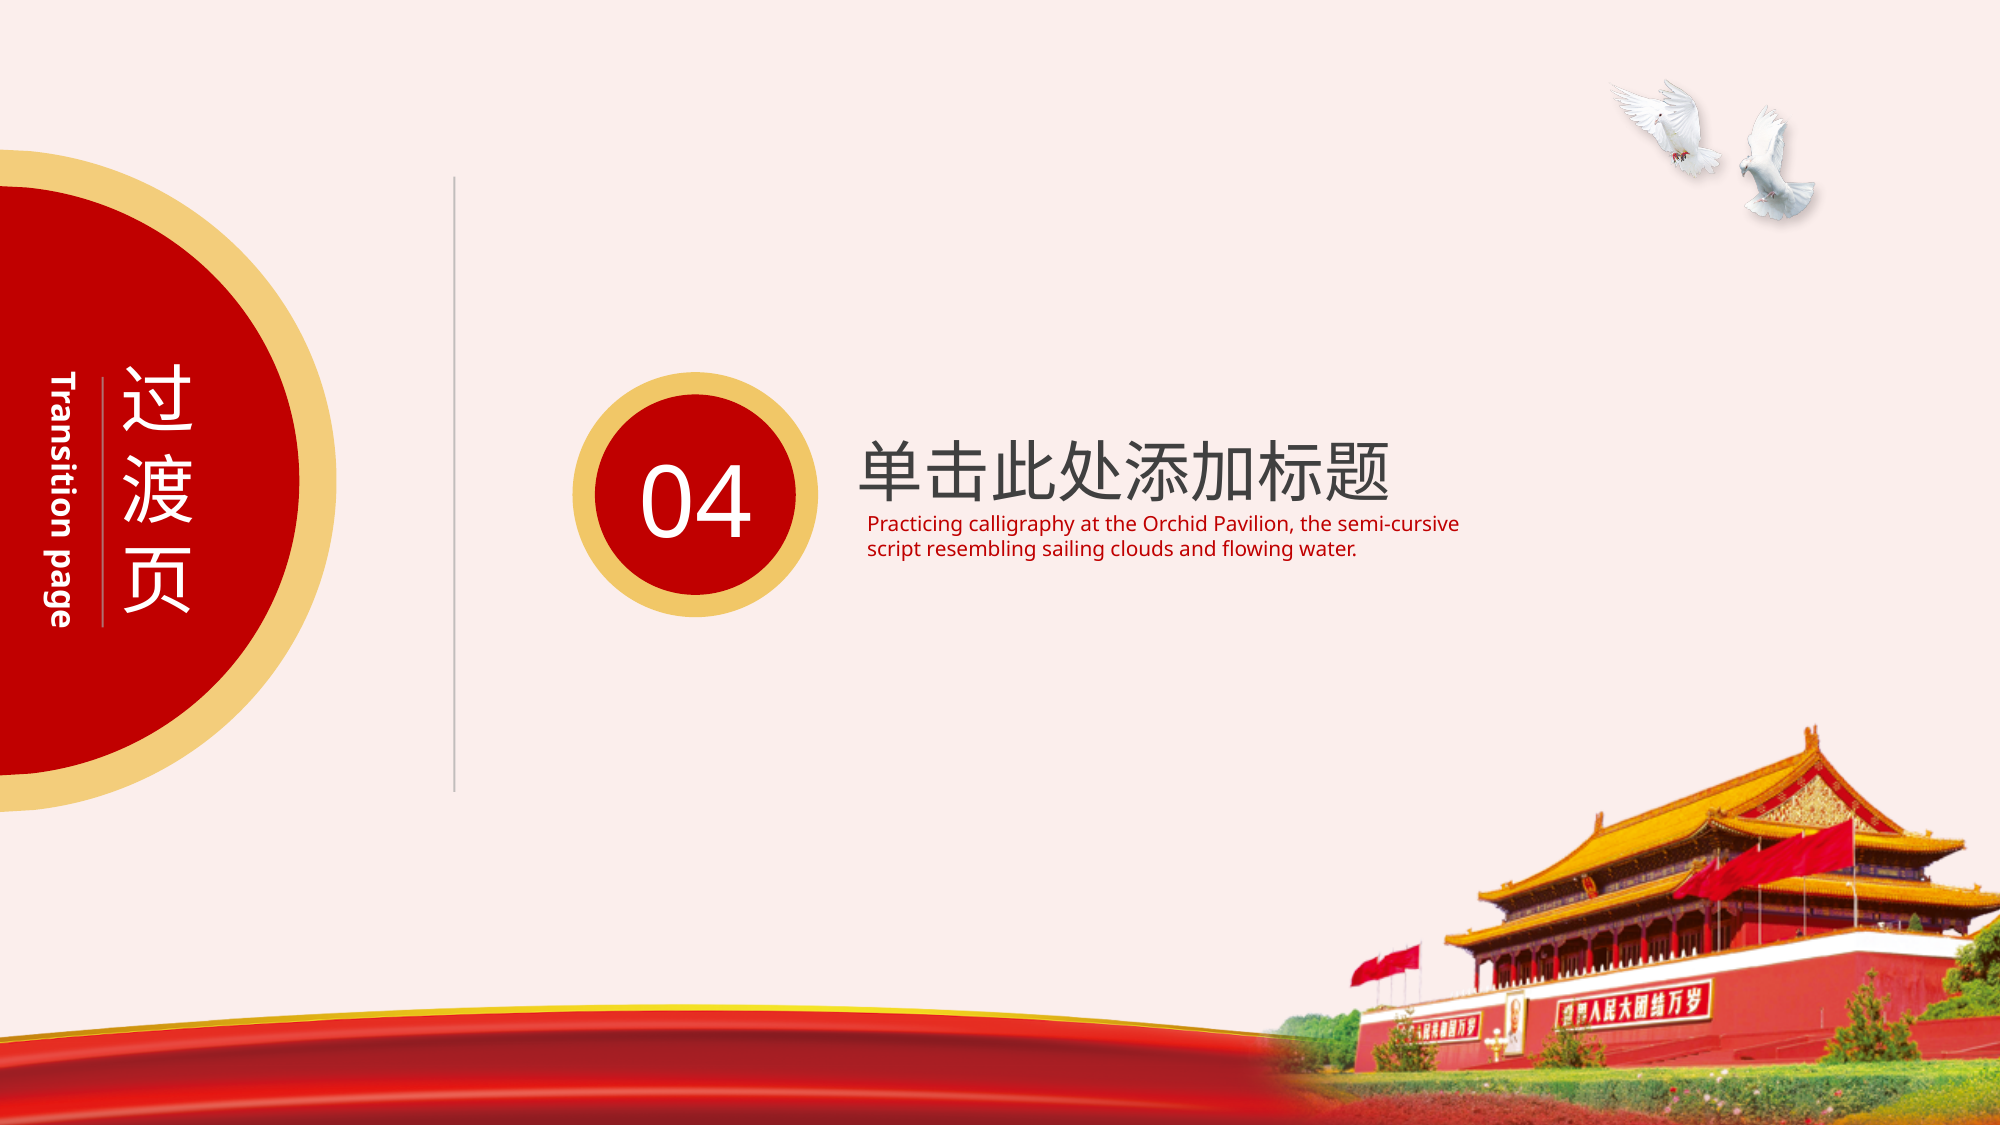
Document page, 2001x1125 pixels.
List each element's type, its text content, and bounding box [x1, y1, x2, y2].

text_box [0, 185, 301, 777]
picture [1557, 27, 1909, 290]
text_box [0, 148, 338, 814]
text_box Practicing calligraphy at the Orchid Pavilion, the semi-cursive script resembling sailing clouds and flowing water. [852, 503, 1500, 569]
text_box [572, 435, 588, 555]
text_box [624, 566, 766, 595]
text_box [37, 344, 238, 674]
text_box [590, 372, 800, 430]
text_box [802, 434, 819, 556]
text_box 单击此处添加标题 [842, 422, 1504, 518]
picture [0, 649, 2000, 1125]
text_box [595, 566, 796, 618]
text_box [618, 394, 773, 430]
text_box 04 [588, 430, 802, 566]
